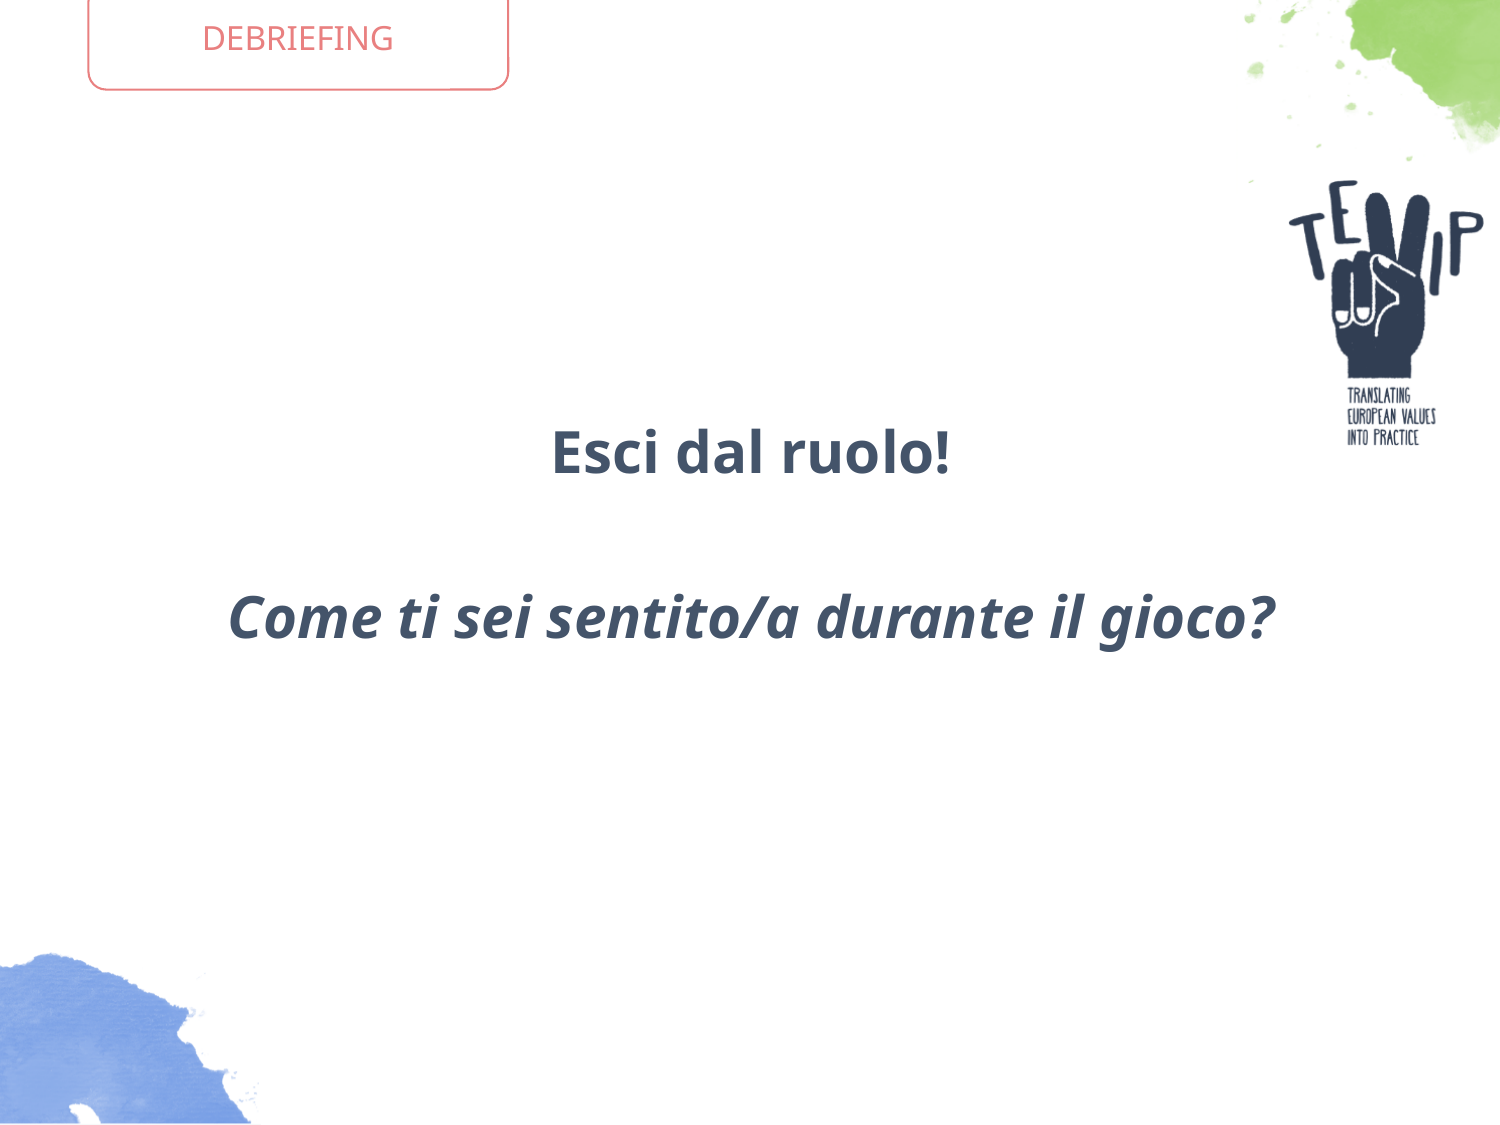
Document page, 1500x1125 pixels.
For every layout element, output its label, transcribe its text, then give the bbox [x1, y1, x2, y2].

text_box DEBRIEFING [88, 0, 509, 90]
picture [0, 946, 261, 1125]
text_box Esci dal ruolo! Come ti sei sentito/a durante il gioco? [88, 407, 1414, 728]
picture [1213, 0, 1500, 463]
